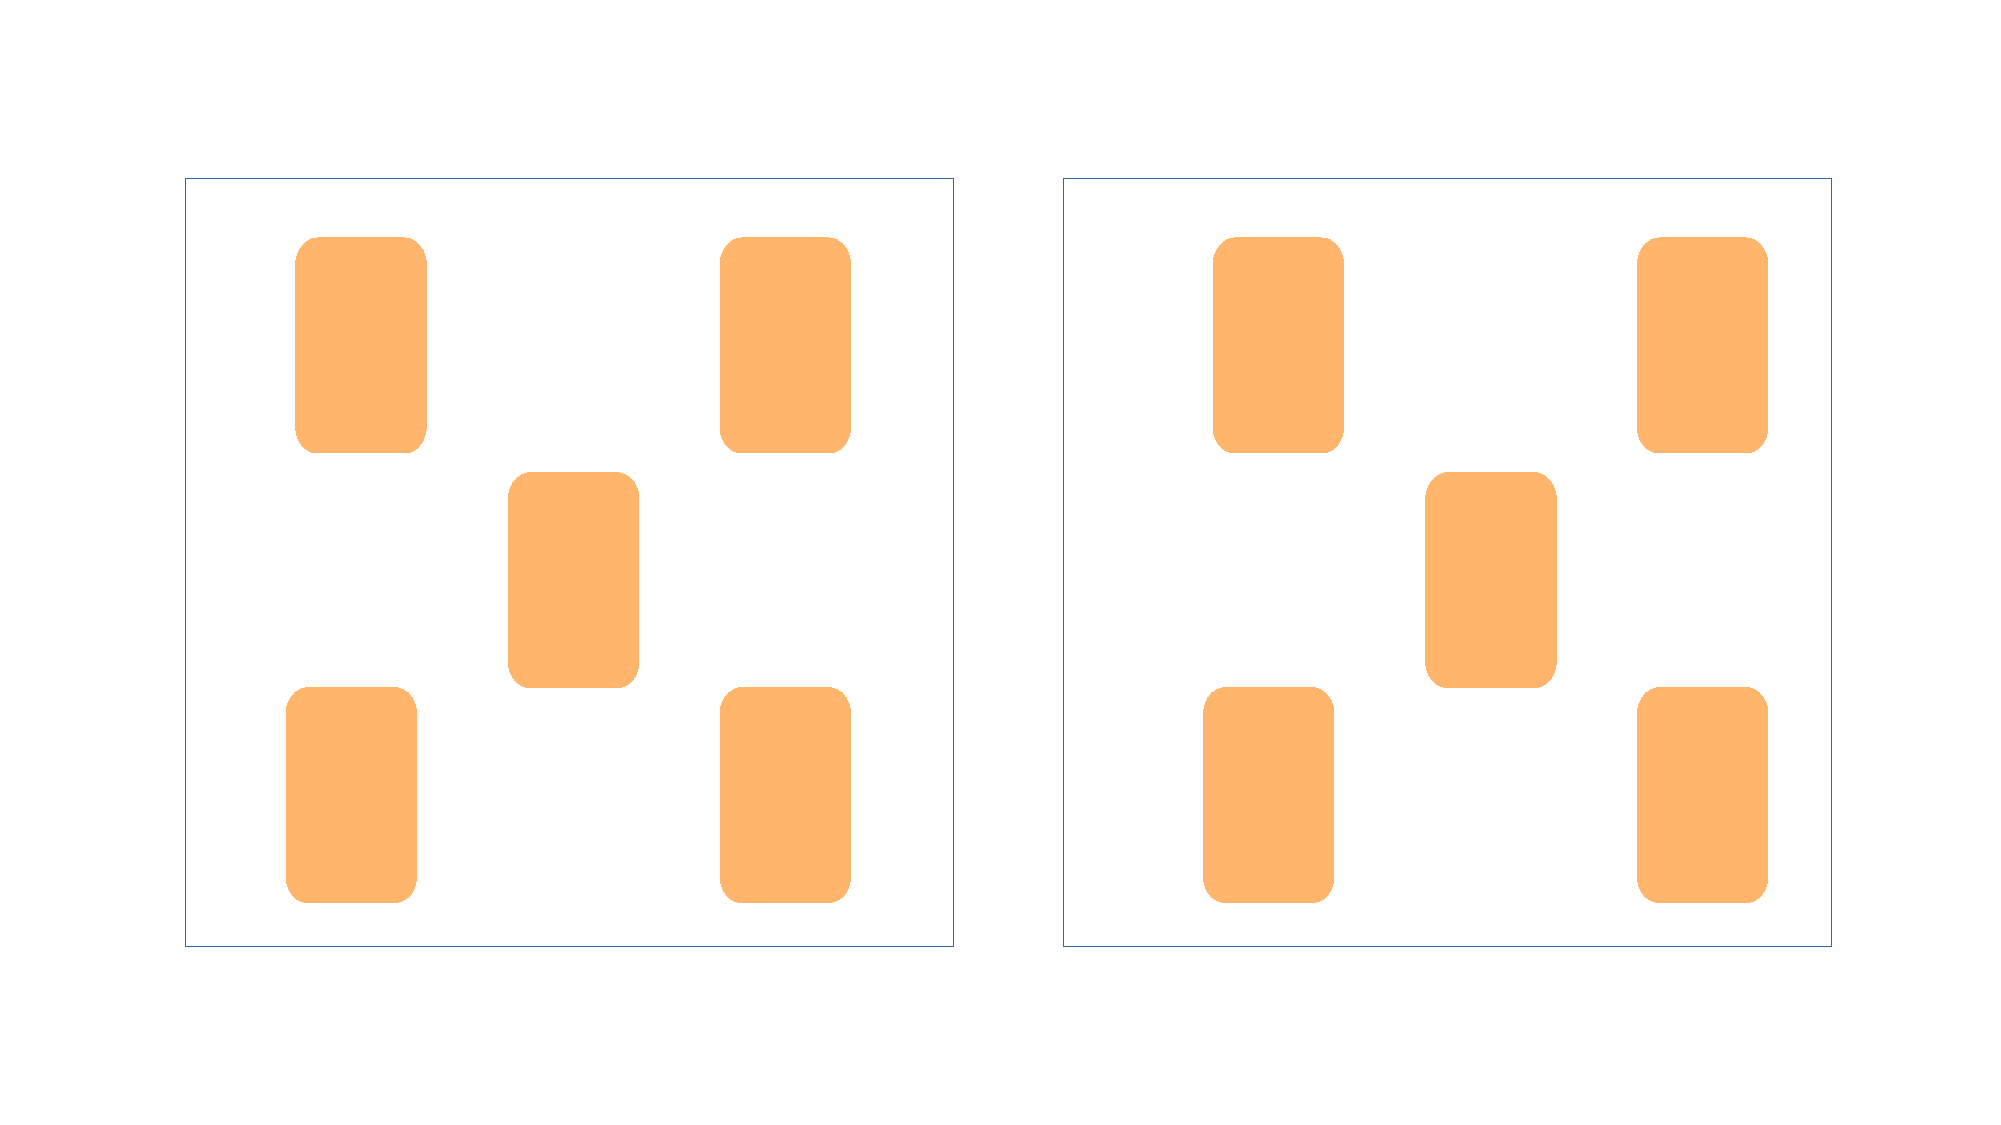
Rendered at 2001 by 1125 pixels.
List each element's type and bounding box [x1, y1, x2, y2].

text_box [185, 178, 954, 947]
text_box [720, 237, 851, 453]
text_box [295, 237, 427, 453]
text_box [1063, 178, 1832, 947]
text_box [1213, 237, 1344, 453]
text_box [1203, 687, 1334, 903]
text_box [1637, 687, 1768, 903]
text_box [508, 472, 639, 688]
text_box [720, 687, 851, 903]
text_box [1637, 237, 1768, 453]
text_box [286, 687, 417, 903]
text_box [1425, 472, 1557, 688]
